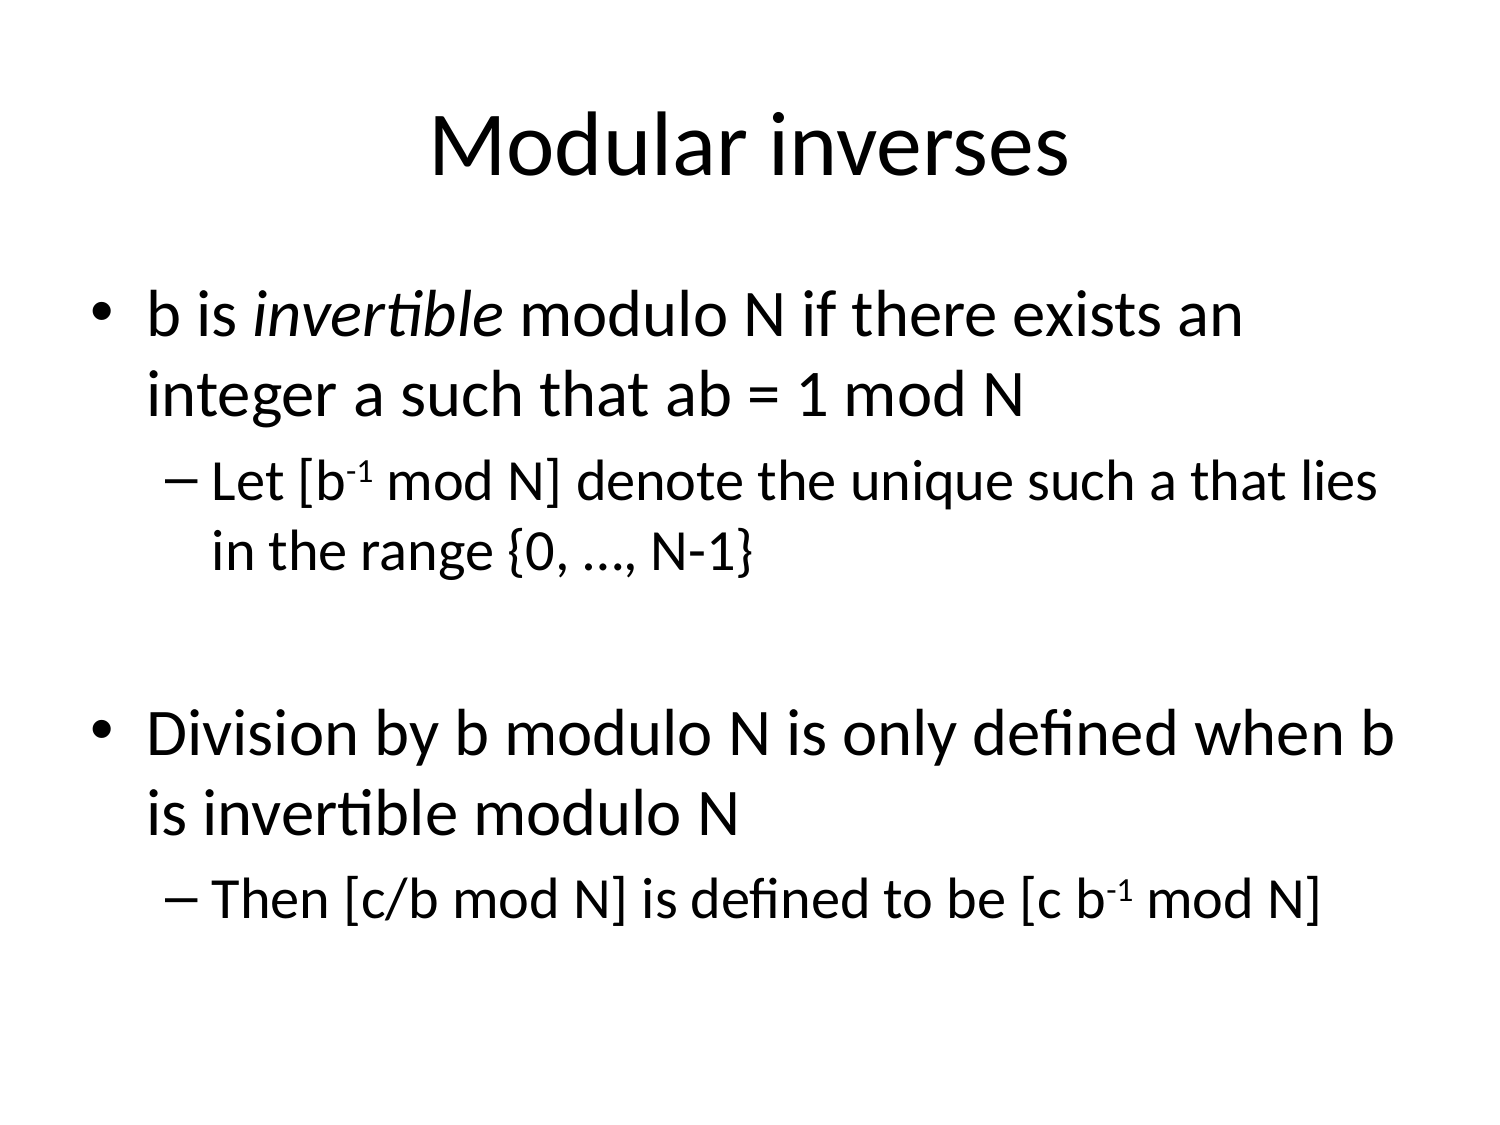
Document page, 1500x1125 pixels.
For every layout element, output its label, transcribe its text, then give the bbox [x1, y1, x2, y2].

title Modular inverses [75, 45, 1425, 233]
list b is invertible modulo N if there exists an integer a such that ab = 1 mod N Let [b-1 mod N] denote the unique such a that lies in the range {0, …, N-1} Division by b modulo N is only defined when b is invertible modulo N Then [c/b mod N] is defined to be [c b-1 mod N] [75, 262, 1425, 1005]
